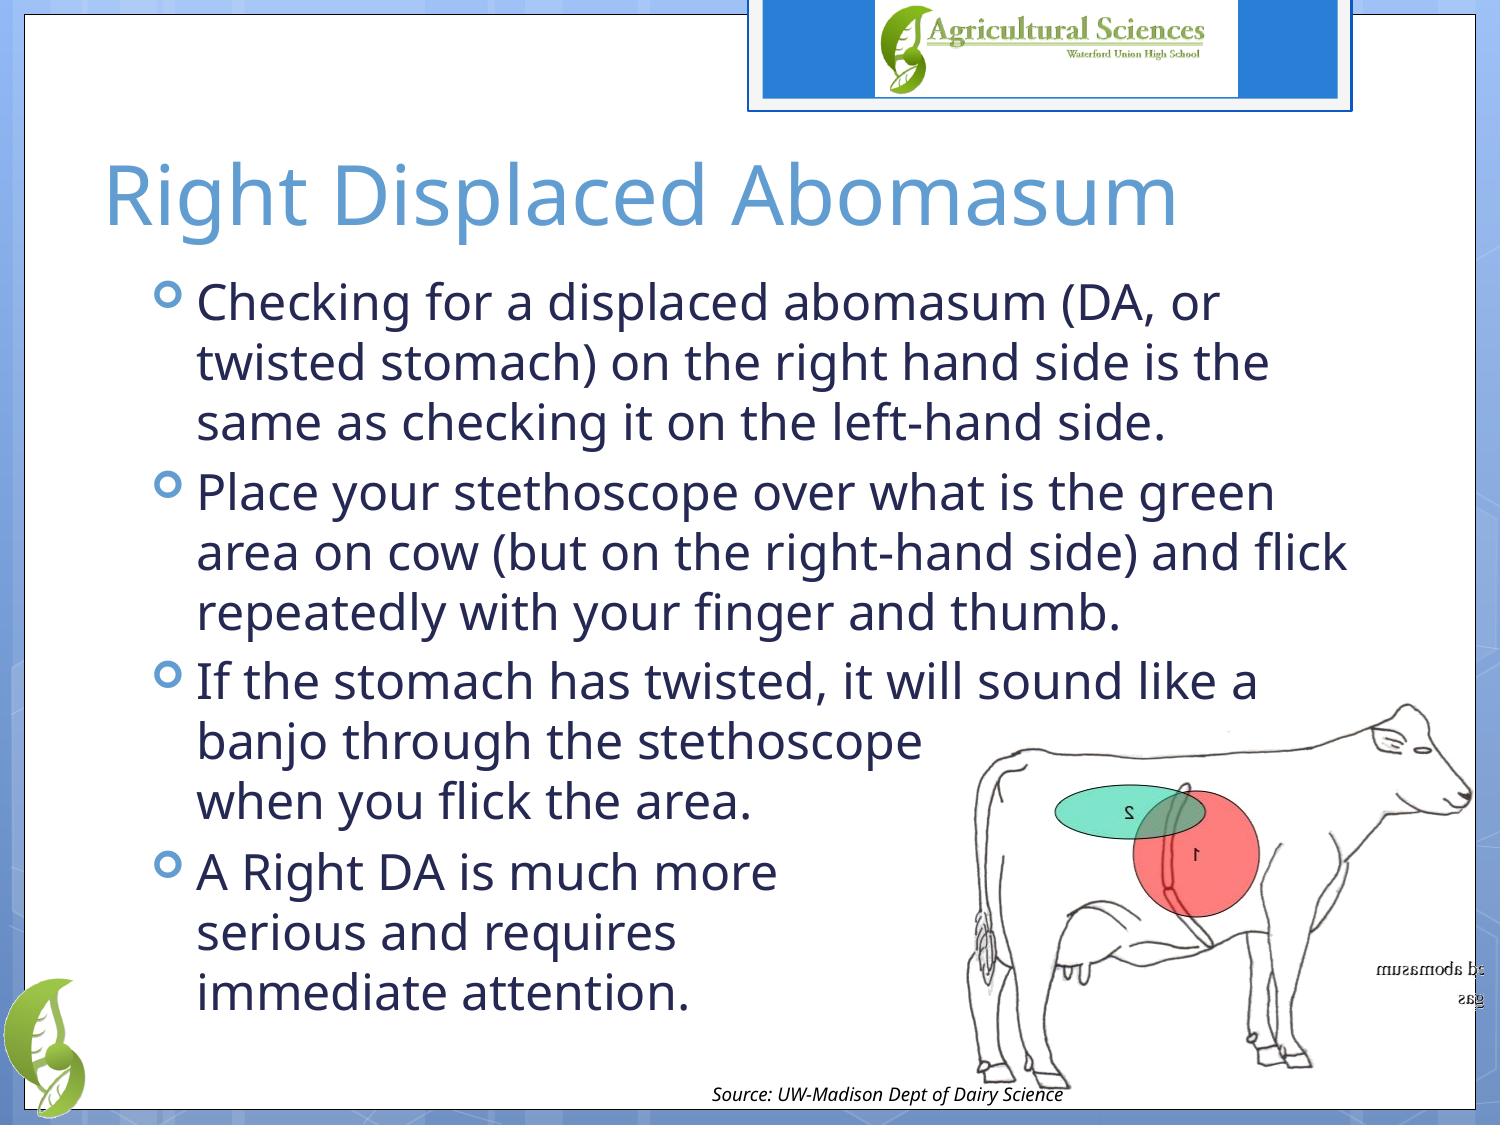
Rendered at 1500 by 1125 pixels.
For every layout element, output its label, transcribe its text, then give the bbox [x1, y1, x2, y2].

text_box Source: UW-Madison Dept of Dairy Science [636, 1049, 1139, 1125]
picture [875, 0, 1238, 97]
title Right Displaced Abomasum [87, 112, 1400, 250]
picture [961, 687, 1485, 1094]
list Checking for a displaced abomasum (DA, or twisted stomach) on the right hand side is the same as checking it on the left-hand side. Place your stethoscope over what is the green area on cow (but on the right-hand side) and flick repeatedly with your finger and thumb. If the stomach has twisted, it will sound like a banjo through the stethoscope when you flick the area. A Right DA is much more serious and requires immediate attention. [125, 262, 1388, 1094]
picture [0, 968, 138, 1125]
